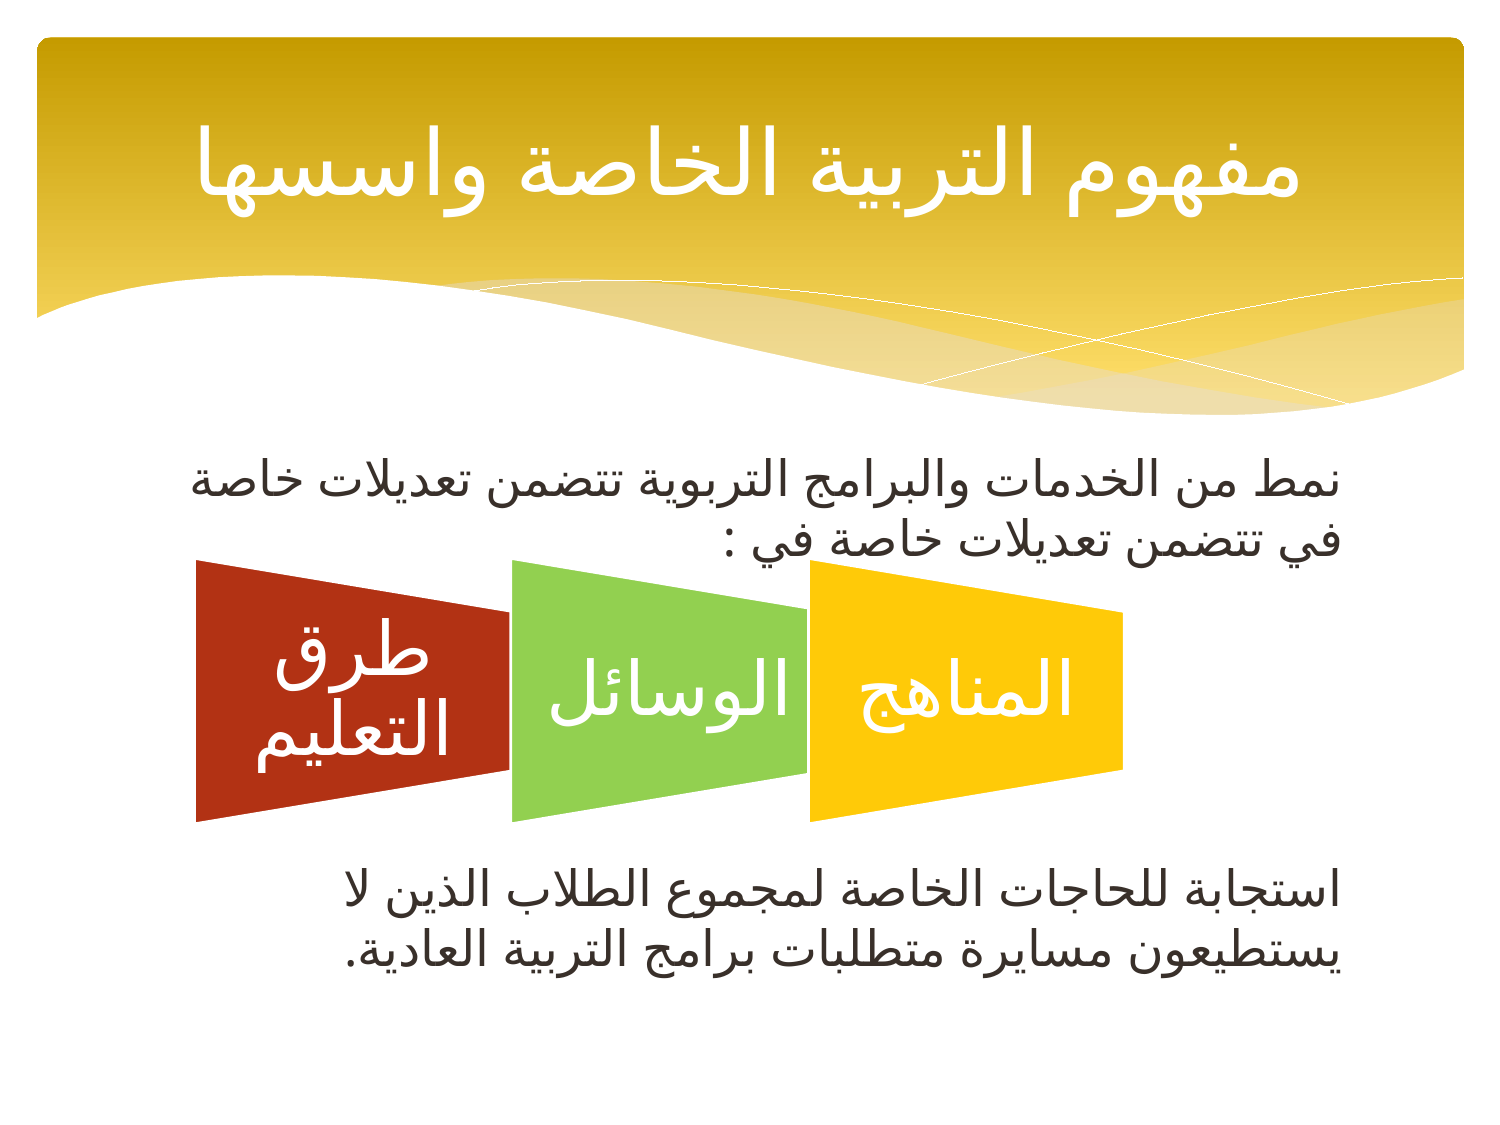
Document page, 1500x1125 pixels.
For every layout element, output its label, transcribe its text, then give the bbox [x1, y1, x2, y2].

title مفهوم التربية الخاصة واسسها [75, 55, 1425, 261]
list نمط من الخدمات والبرامج التربوية تتضمن تعديلات خاصة في تتضمن تعديلات خاصة في : استجابة للحاجات الخاصة لمجموع الطلاب الذين لا يستطيعون مسايرة متطلبات برامج التربية العادية. [143, 438, 1359, 1005]
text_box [193, 558, 1195, 825]
